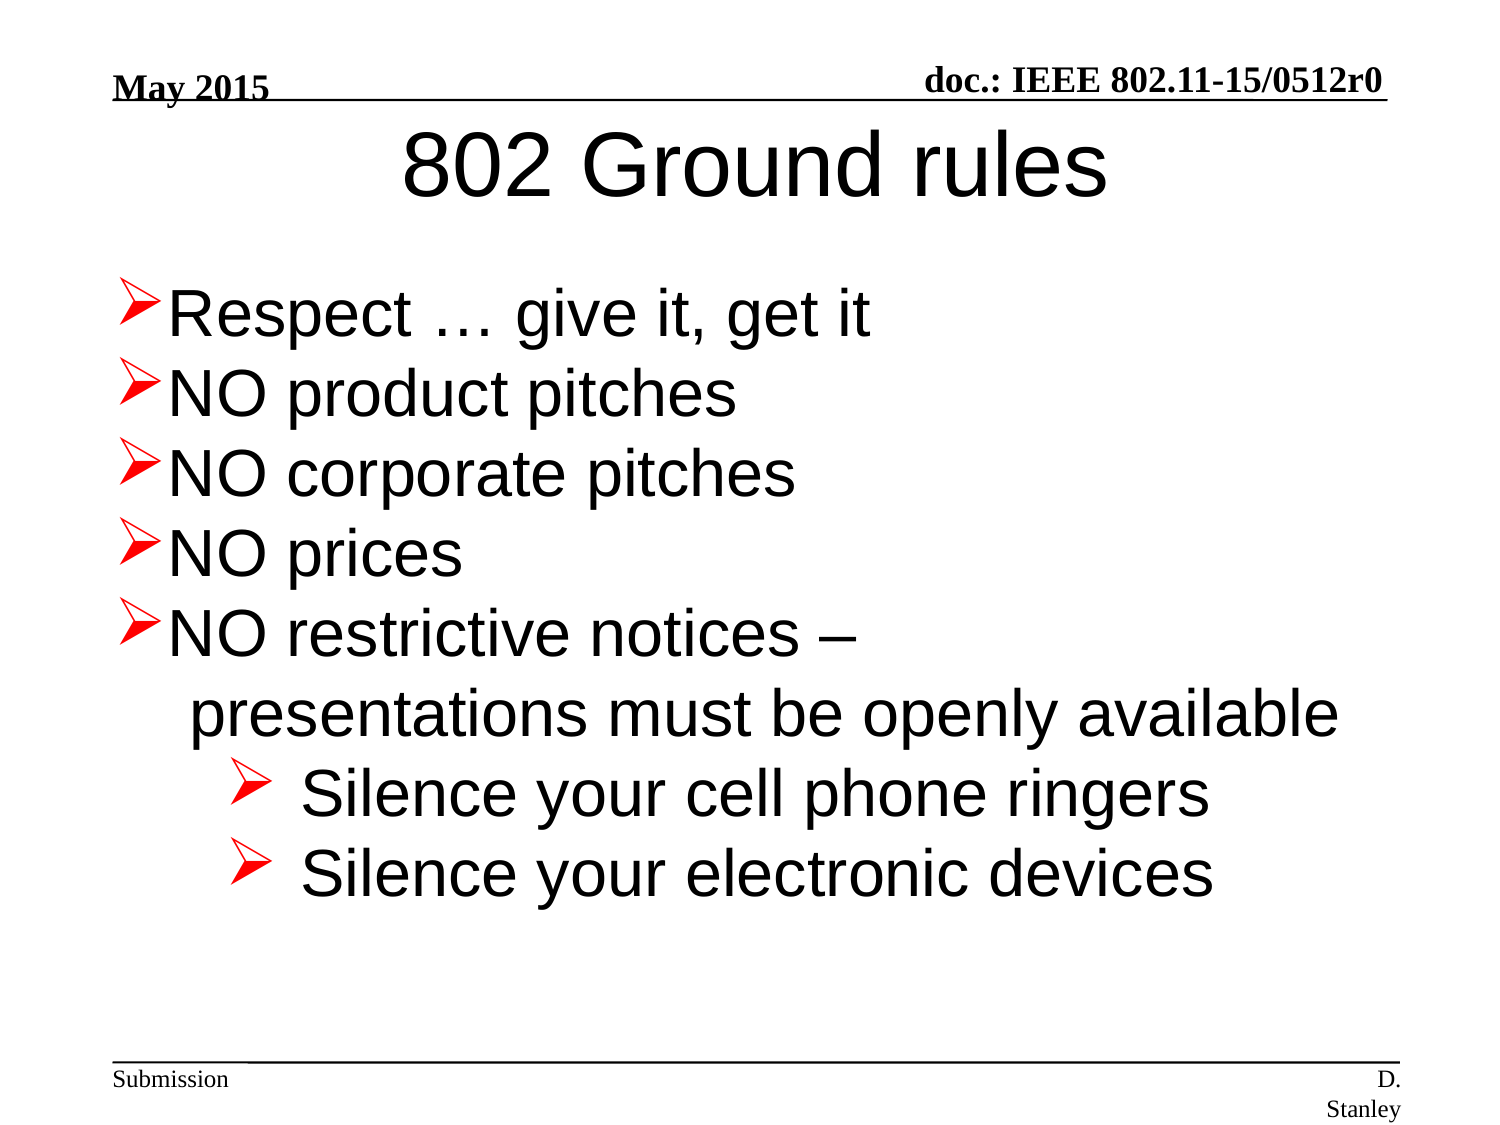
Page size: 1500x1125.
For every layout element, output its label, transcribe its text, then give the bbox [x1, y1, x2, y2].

text_box Respect … give it, get it NO product pitches NO corporate pitches NO prices NO restrictive notices – presentations must be openly available Silence your cell phone ringers Silence your electronic devices [99, 262, 1450, 1005]
text_box 802 Ground rules [124, 99, 1388, 220]
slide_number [112, 62, 401, 109]
footer D. Stanley Aruba Networks [1324, 1061, 1402, 1093]
